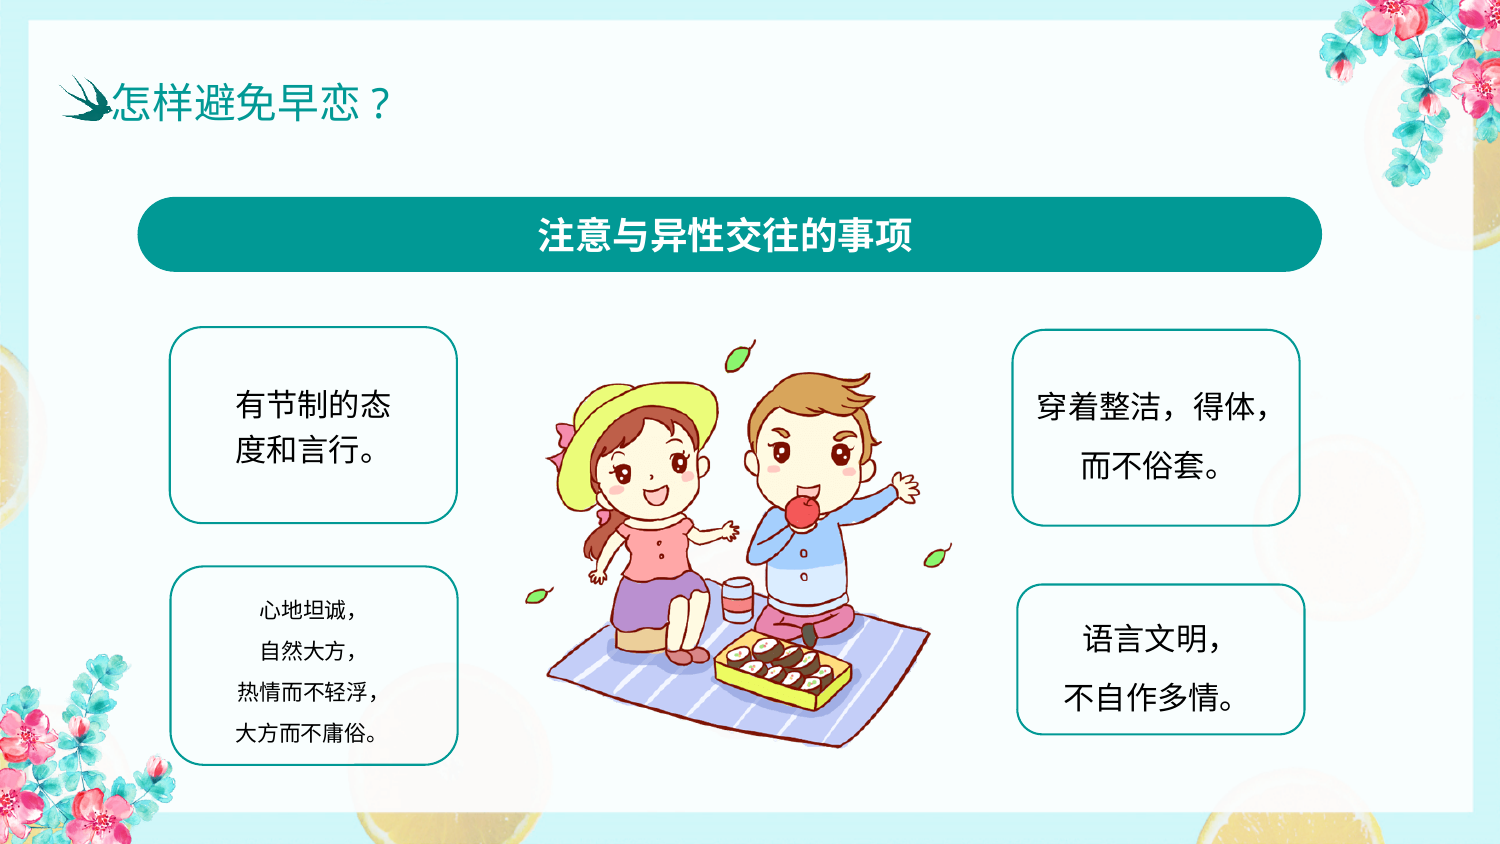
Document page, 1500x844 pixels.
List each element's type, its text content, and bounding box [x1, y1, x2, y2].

text_box 有节制的态 度和言行。 [168, 326, 458, 525]
picture [0, 0, 1500, 844]
text_box 注意与异性交往的事项 [136, 195, 1324, 273]
text_box 心地坦诚， 自然大方， 热情而不轻浮， 大方而不庸俗。 [169, 565, 459, 766]
text_box 穿着整洁，得体， 而不俗套。 [1025, 328, 1301, 527]
text_box 语言文明， 不自作多情。 [1025, 583, 1306, 736]
